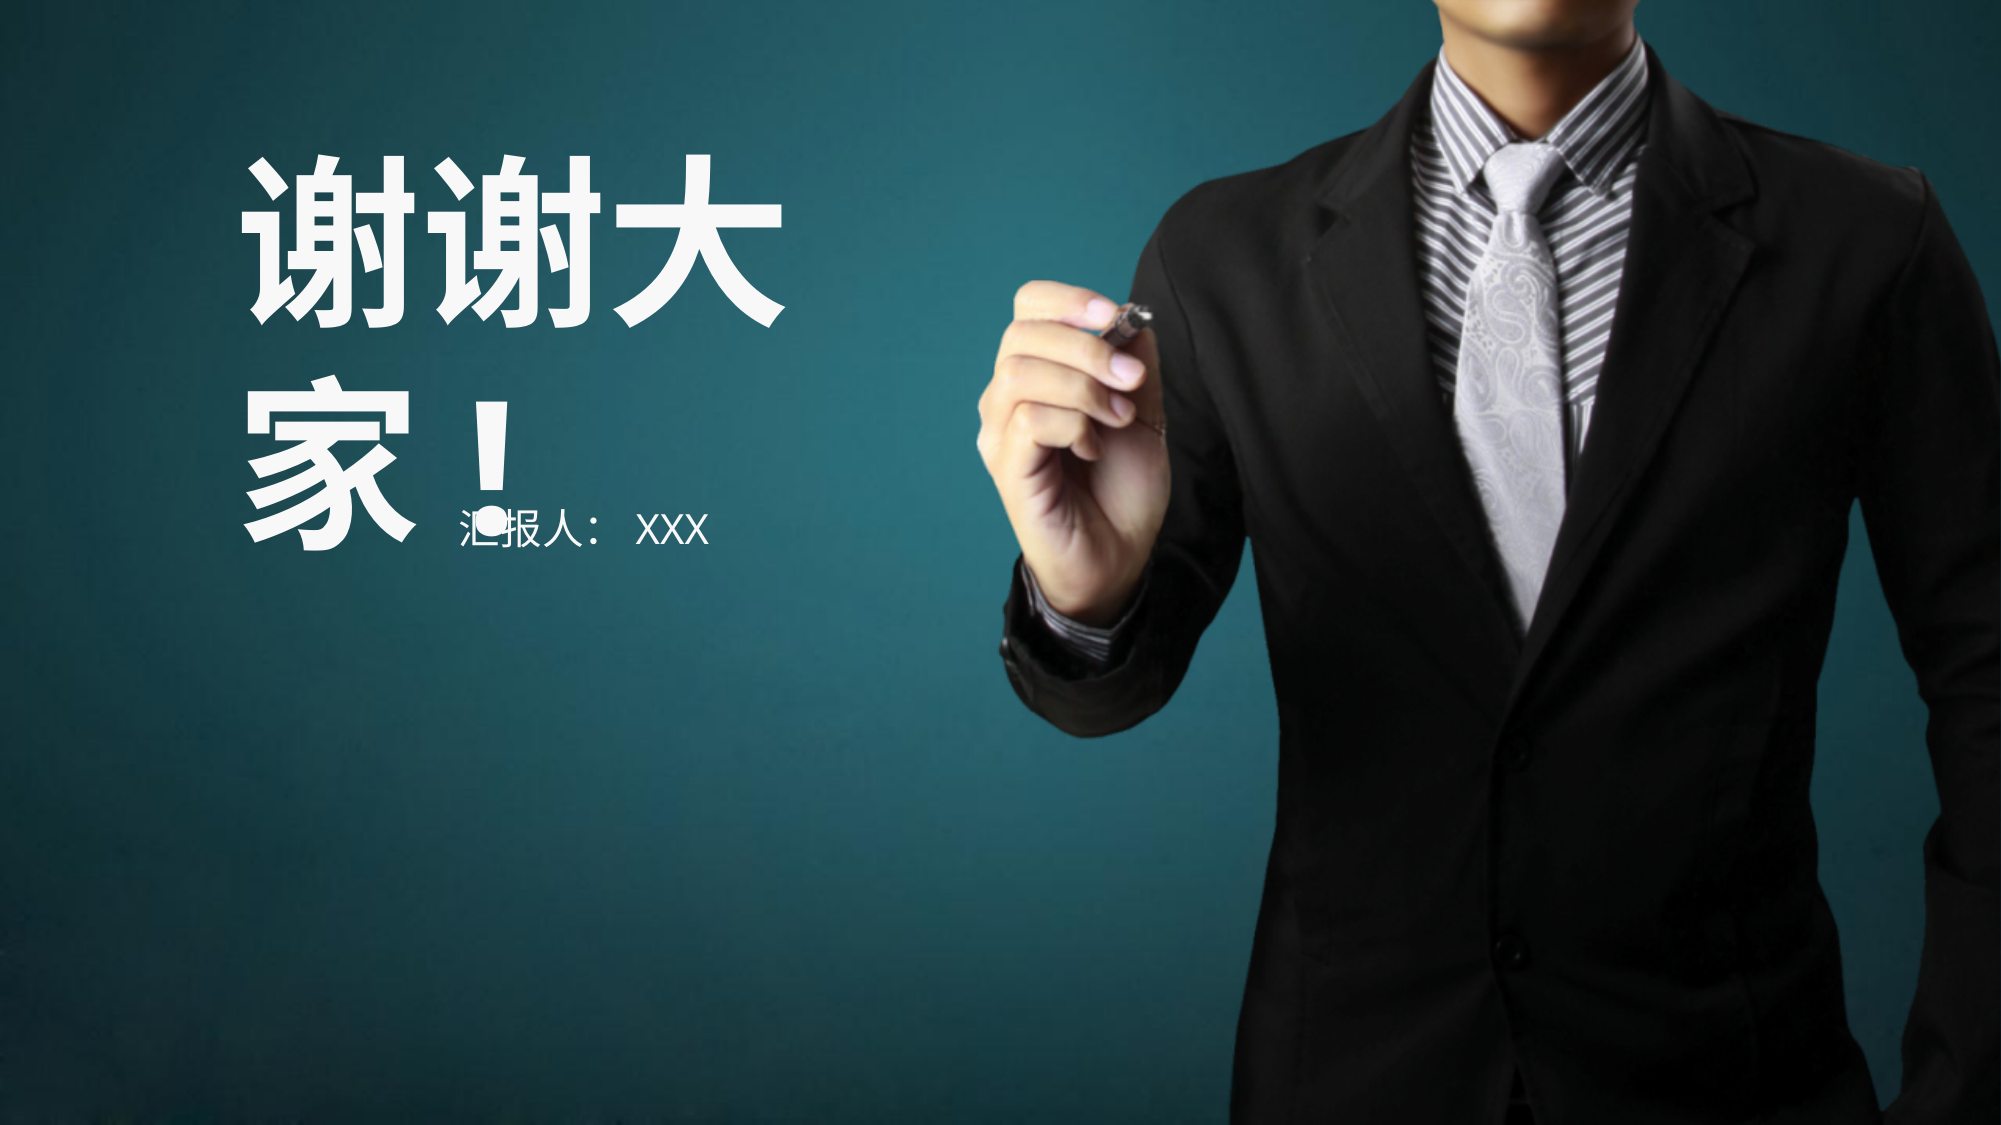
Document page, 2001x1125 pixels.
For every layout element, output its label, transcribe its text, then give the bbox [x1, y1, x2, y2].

text_box 汇报人：XXX [268, 469, 900, 560]
title 谢谢大家! [220, 270, 971, 429]
picture [0, 0, 2001, 1125]
